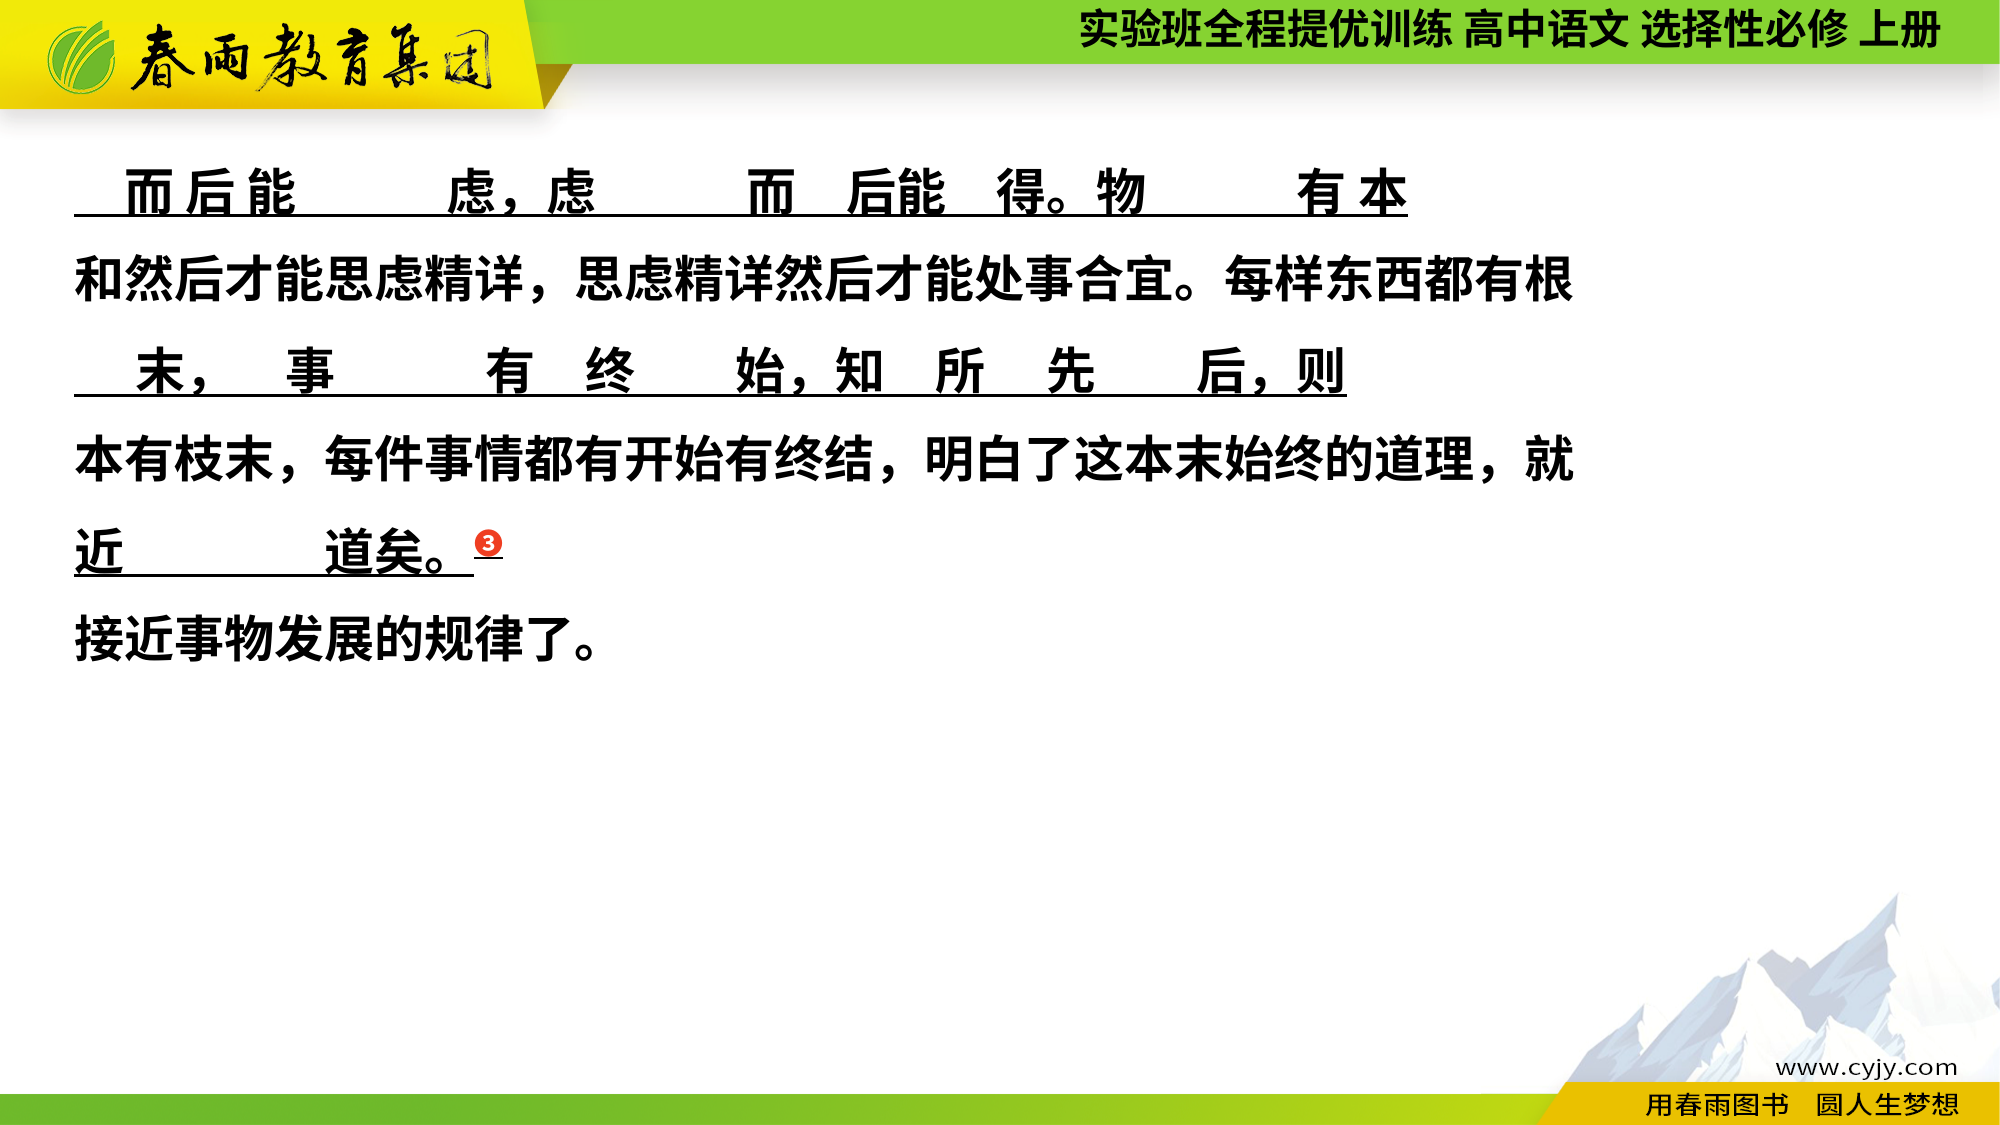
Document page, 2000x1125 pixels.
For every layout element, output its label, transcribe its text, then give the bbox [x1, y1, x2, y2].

text_box 和然后才能思虑精详，思虑精详然后才能处事合宜。每样东西都有根 本有枝末，每件事情都有开始有终结，明白了这本末始终的道理，就 接近事物发展的规律了。 [59, 209, 1944, 675]
picture [0, 0, 2000, 1125]
